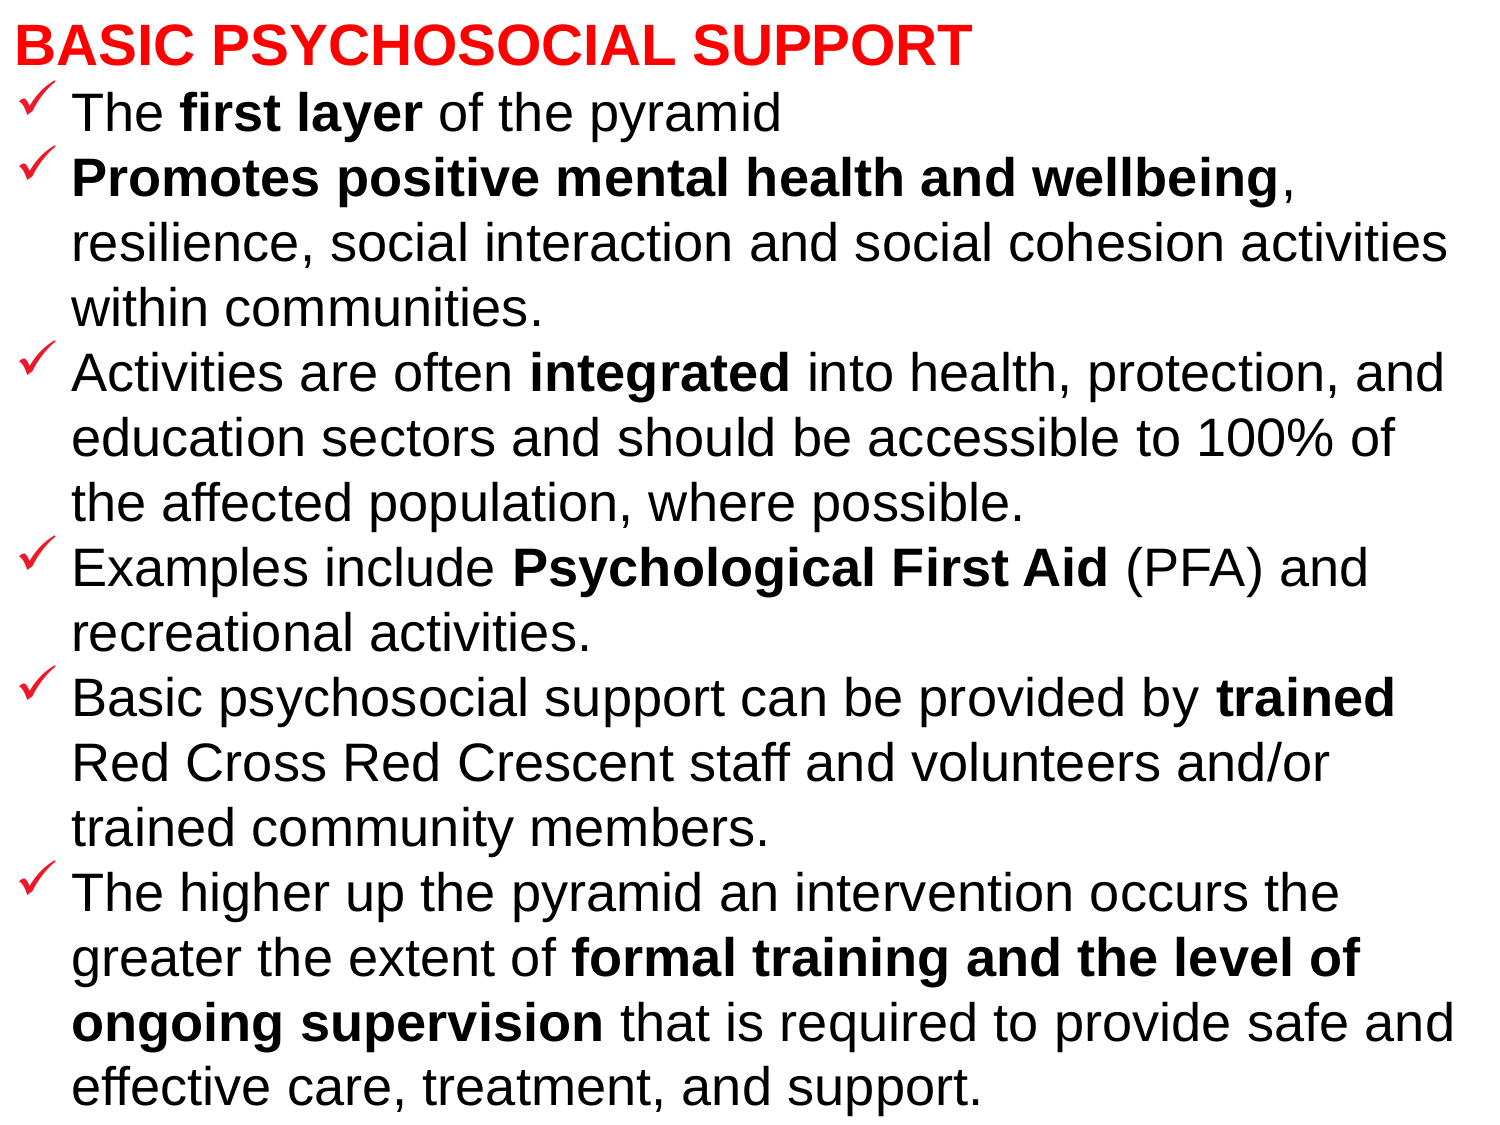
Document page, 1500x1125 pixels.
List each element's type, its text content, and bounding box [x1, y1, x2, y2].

text_box BASIC PSYCHOSOCIAL SUPPORT The first layer of the pyramid Promotes positive mental health and wellbeing, resilience, social interaction and social cohesion activities within communities. Activities are often integrated into health, protection, and education sectors and should be accessible to 100% of the affected population, where possible. Examples include Psychological First Aid (PFA) and recreational activities. Basic psychosocial support can be provided by trained Red Cross Red Crescent staff and volunteers and/or trained community members. The higher up the pyramid an intervention occurs the greater the extent of formal training and the level of ongoing supervision that is required to provide safe and effective care, treatment, and support. [0, 0, 1500, 1125]
